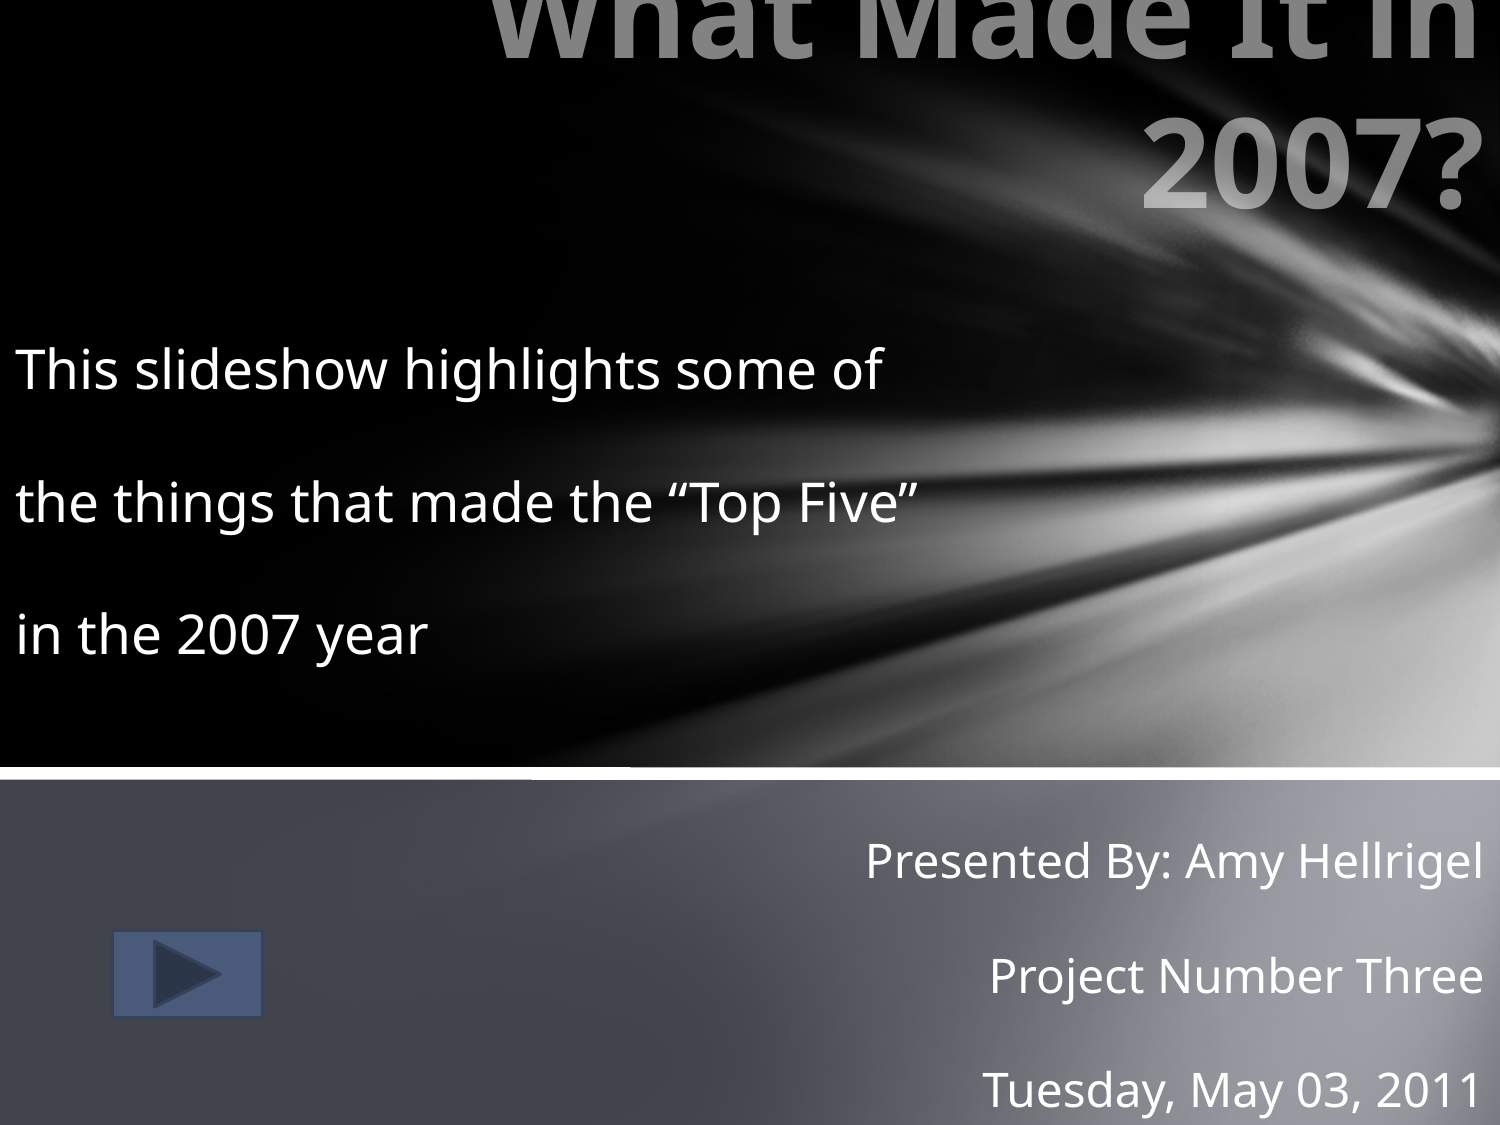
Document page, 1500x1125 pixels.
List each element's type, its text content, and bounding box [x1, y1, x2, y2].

text_box Presented By: Amy Hellrigel Project Number Three Tuesday, May 03, 2011 [224, 823, 1500, 1125]
text_box This slideshow highlights some of the things that made the “Top Five” in the 2007 year [0, 324, 1275, 675]
text_box [111, 929, 264, 1019]
title What Made It in 2007? [225, 0, 1500, 242]
